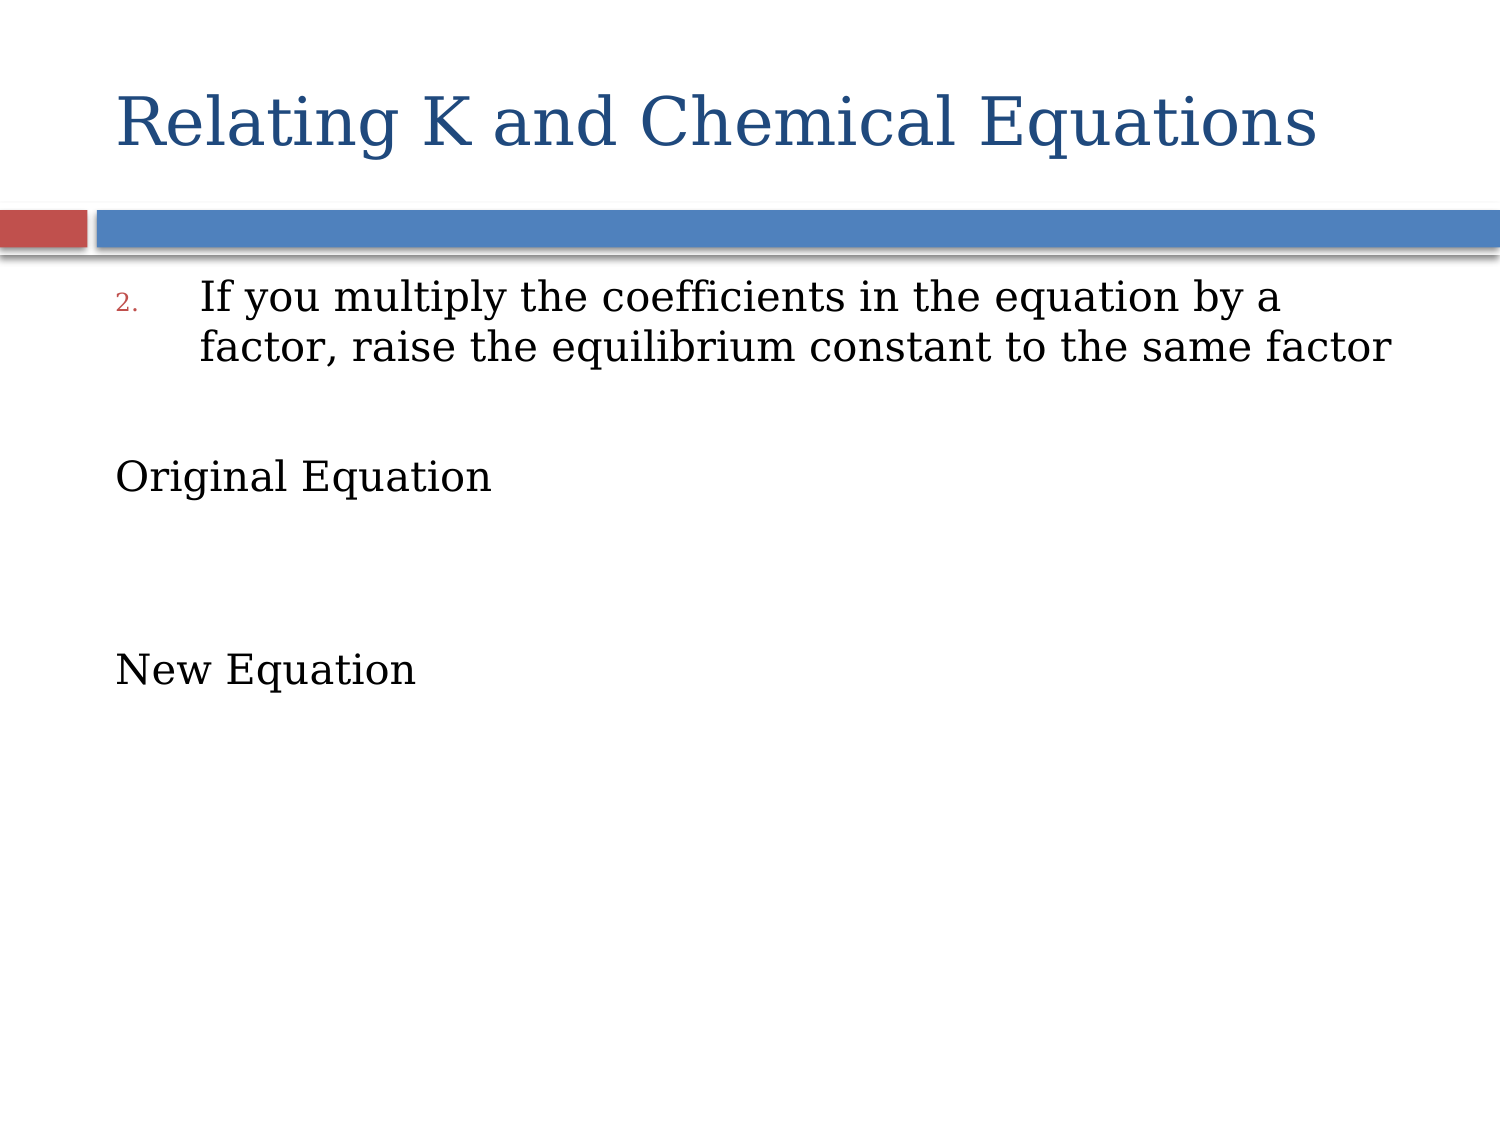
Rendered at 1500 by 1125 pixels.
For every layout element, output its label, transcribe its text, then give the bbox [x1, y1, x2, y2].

title Relating K and Chemical Equations [100, 37, 1438, 200]
